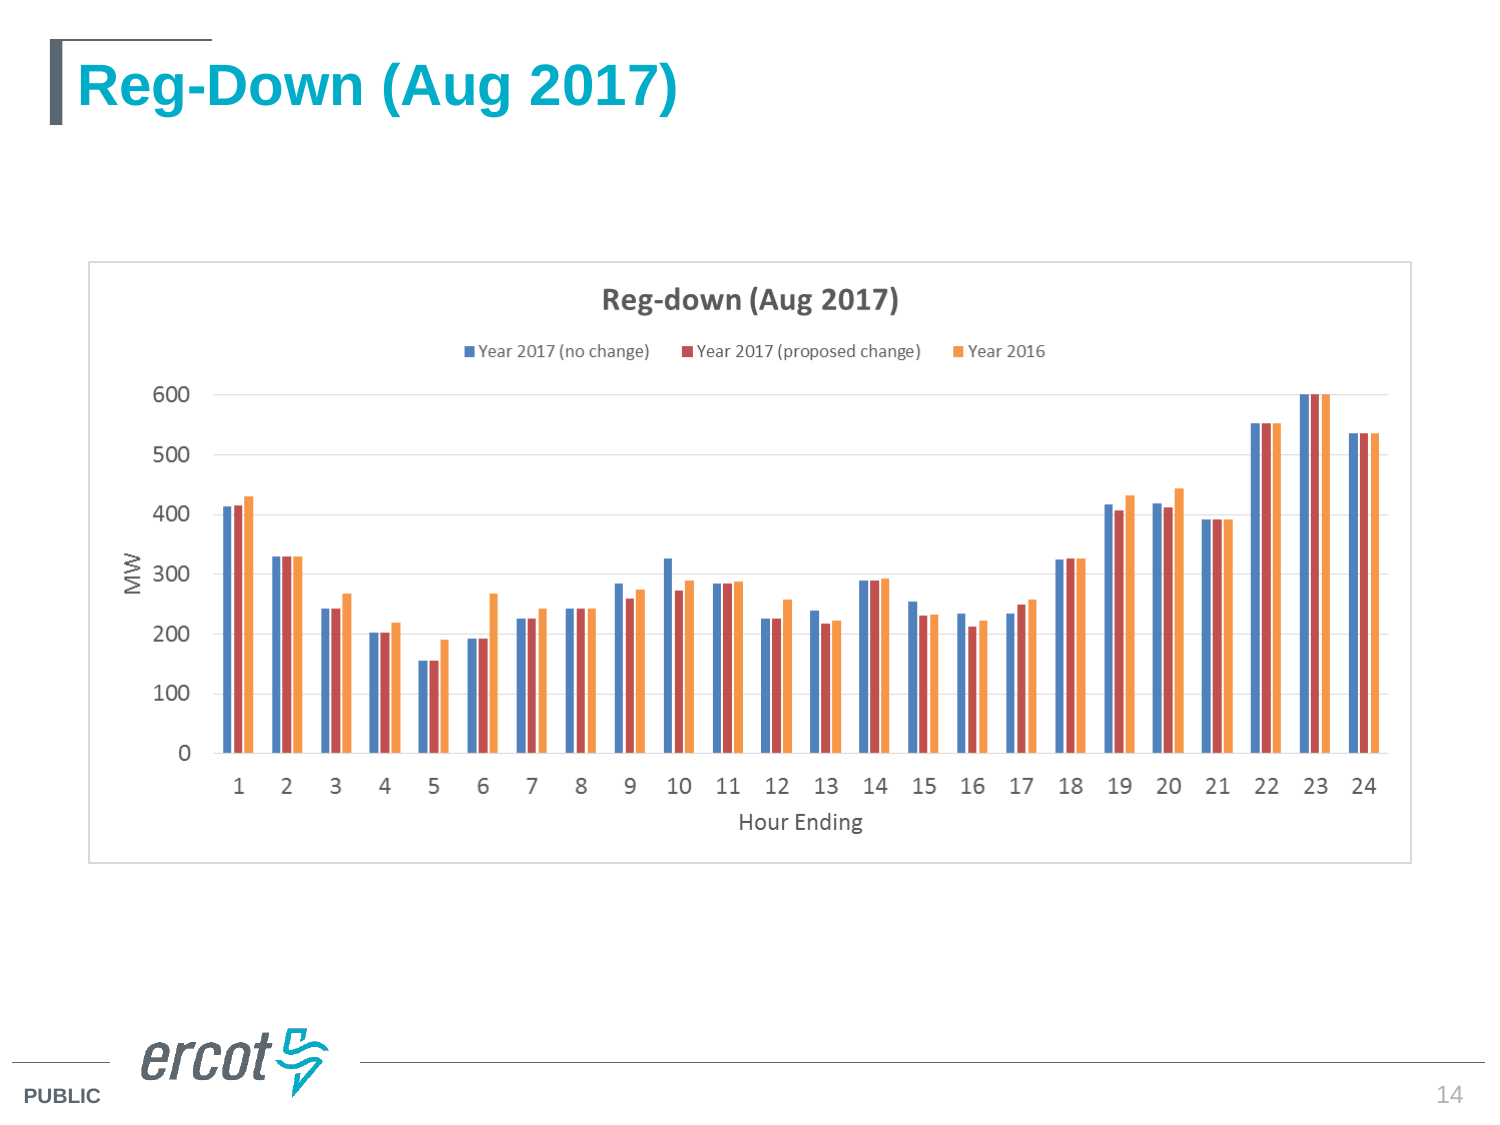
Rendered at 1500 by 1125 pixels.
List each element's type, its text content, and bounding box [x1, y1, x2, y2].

picture [88, 261, 1412, 864]
slide_number 14 [1412, 1076, 1488, 1112]
picture [137, 1024, 332, 1100]
title Reg-Down (Aug 2017) [62, 39, 1450, 228]
